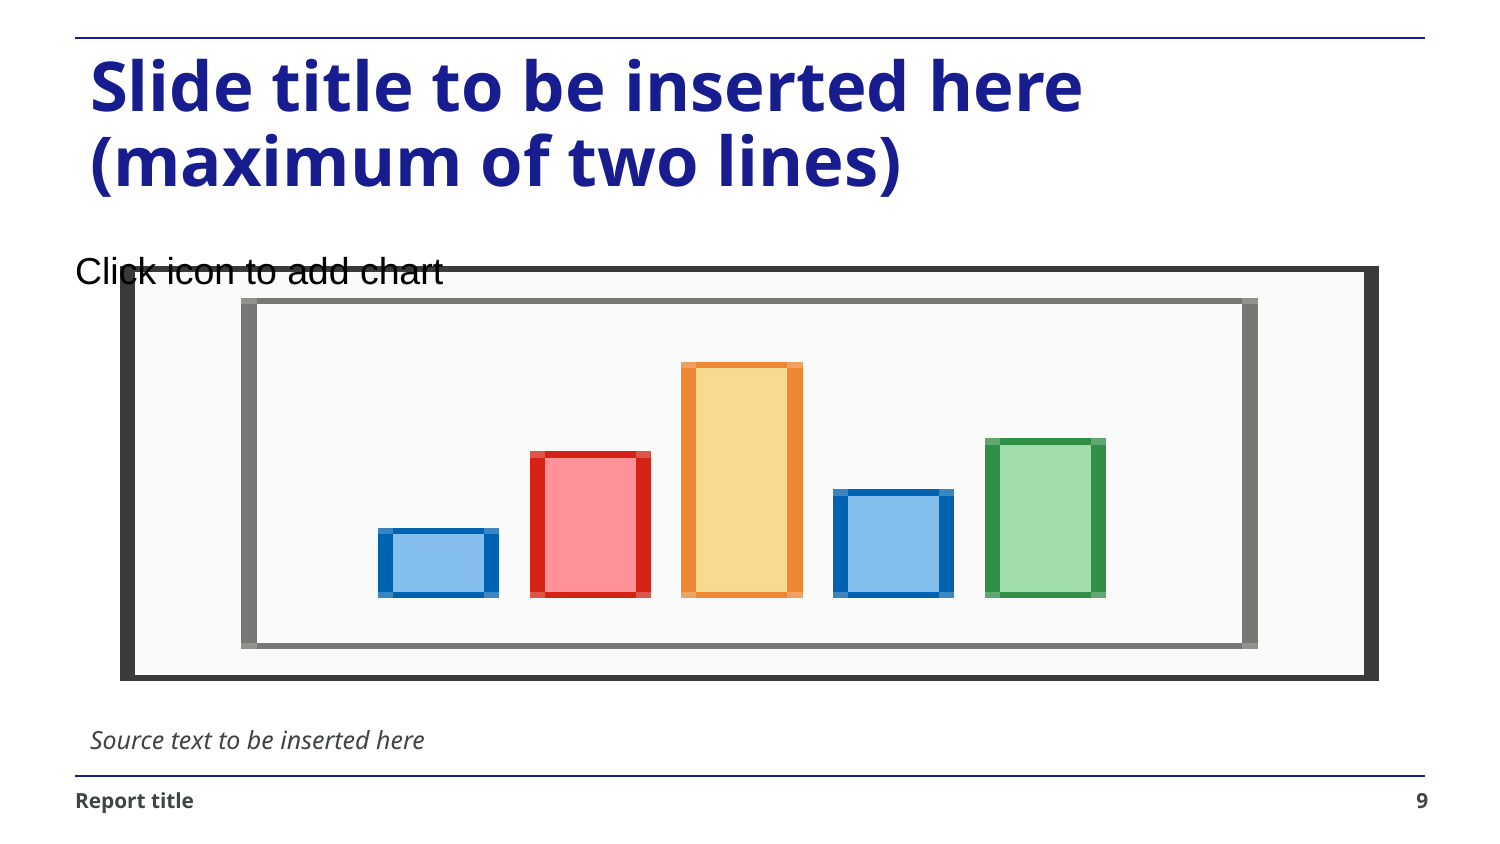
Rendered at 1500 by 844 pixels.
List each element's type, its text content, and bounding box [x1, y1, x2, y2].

footer Report title [60, 778, 567, 824]
slide_number 9 [1105, 778, 1444, 824]
list Source text to be inserted here [75, 723, 1425, 756]
title Slide title to be inserted here (maximum of two lines) [75, 45, 1425, 221]
